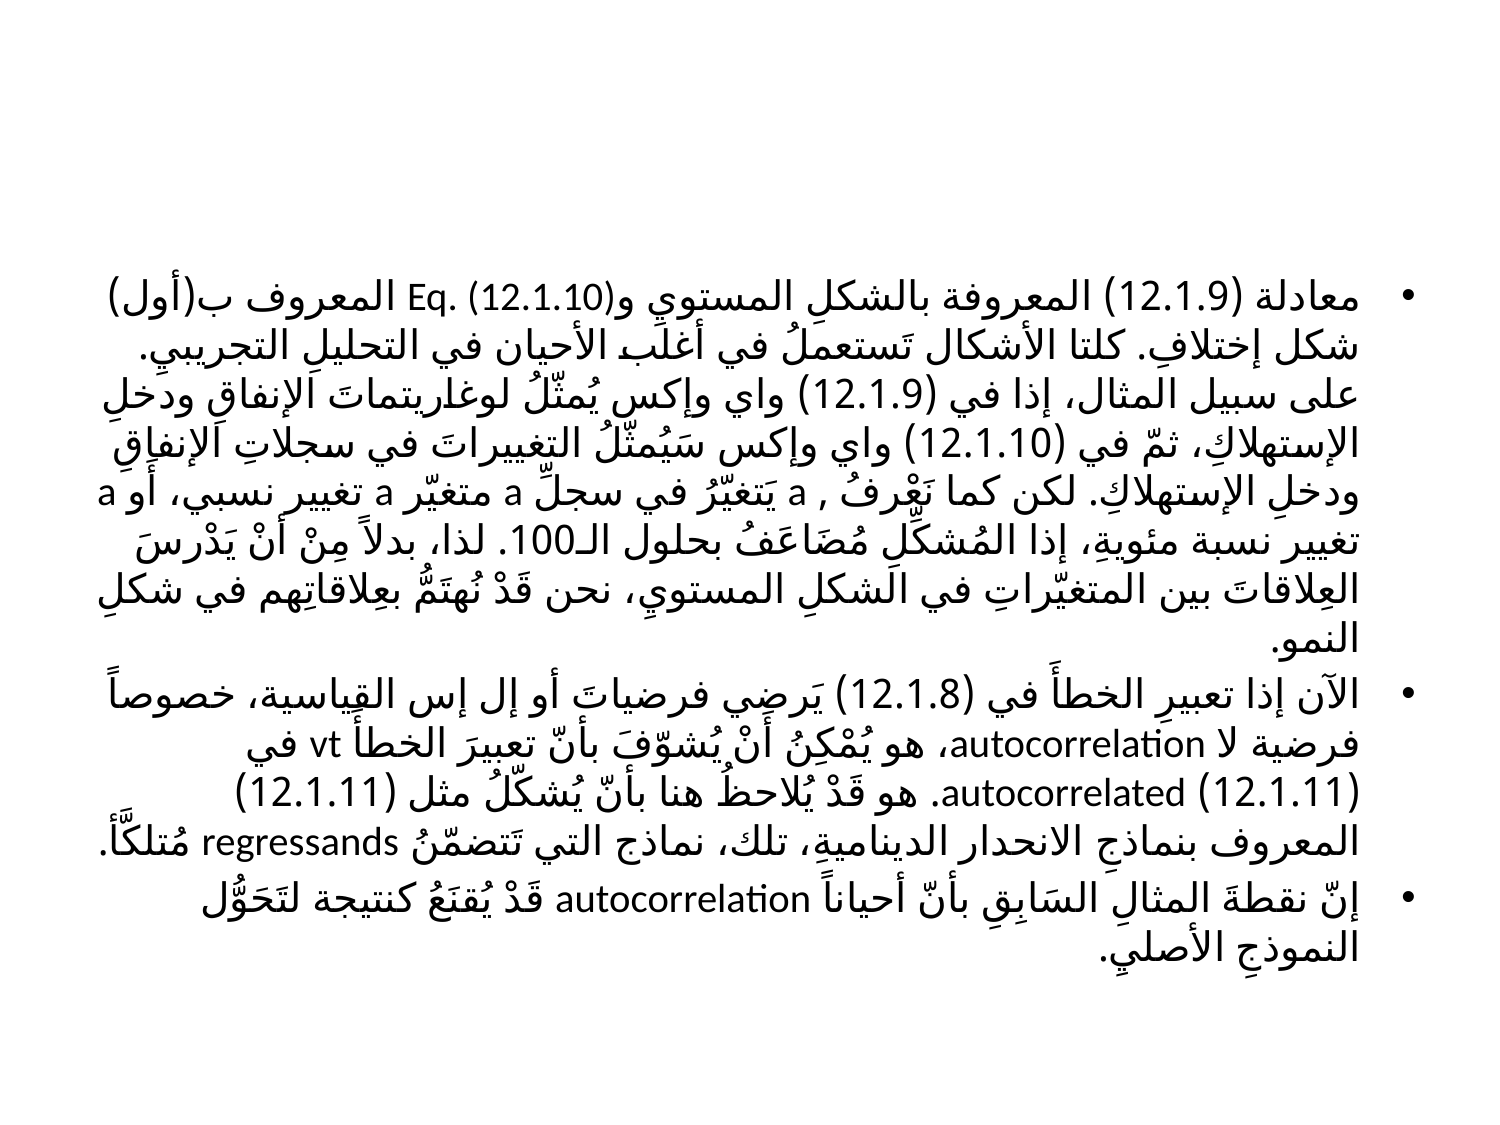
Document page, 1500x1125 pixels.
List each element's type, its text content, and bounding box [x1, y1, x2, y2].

list معادلة (12.1.9) المعروفة بالشكلِ المستويِ وEq. (12.1.10) المعروف ب(أول) شكل إختلافِ. كلتا الأشكال تَستعملُ في أغلب الأحيان في التحليلِ التجريبيِ. على سبيل المثال، إذا في (12.1.9) واي وإكس يُمثّلُ لوغاريتماتَ الإنفاقِ ودخلِ الإستهلاكِ، ثمّ في (12.1.10) واي وإكس سَيُمثّلُ التغييراتَ في سجلاتِ الإنفاقِ ودخلِ الإستهلاكِ. لكن كما نَعْرفُ , a يَتغيّرُ في سجلِّ a متغيّر a تغيير نسبي، أَو a تغيير نسبة مئويةِ، إذا المُشكِّلِ مُضَاعَفُ بحلول الـ100. لذا، بدلاً مِنْ أنْ يَدْرسَ العِلاقاتَ بين المتغيّراتِ في الشكلِ المستويِ، نحن قَدْ نُهتَمُّ بعِلاقاتِهم في شكلِ النمو. الآن إذا تعبيرِ الخطأَ في (12.1.8) يَرضي فرضياتَ أو إل إس القياسية، خصوصاً فرضية لا autocorrelation، هو يُمْكِنُ أَنْ يُشوّفَ بأنّ تعبيرَ الخطأَ vt في (12.1.11) autocorrelated. هو قَدْ يُلاحظُ هنا بأنّ يُشكّلُ مثل (12.1.11) المعروف بنماذجِ الانحدار الديناميةِ، تلك، نماذج التي تَتضمّنُ regressands مُتلكَّأ. إنّ نقطةَ المثالِ السَابِقِ بأنّ أحياناً autocorrelation قَدْ يُقنَعُ كنتيجة لتَحَوُّل النموذجِ الأصليِ. [75, 262, 1425, 1005]
